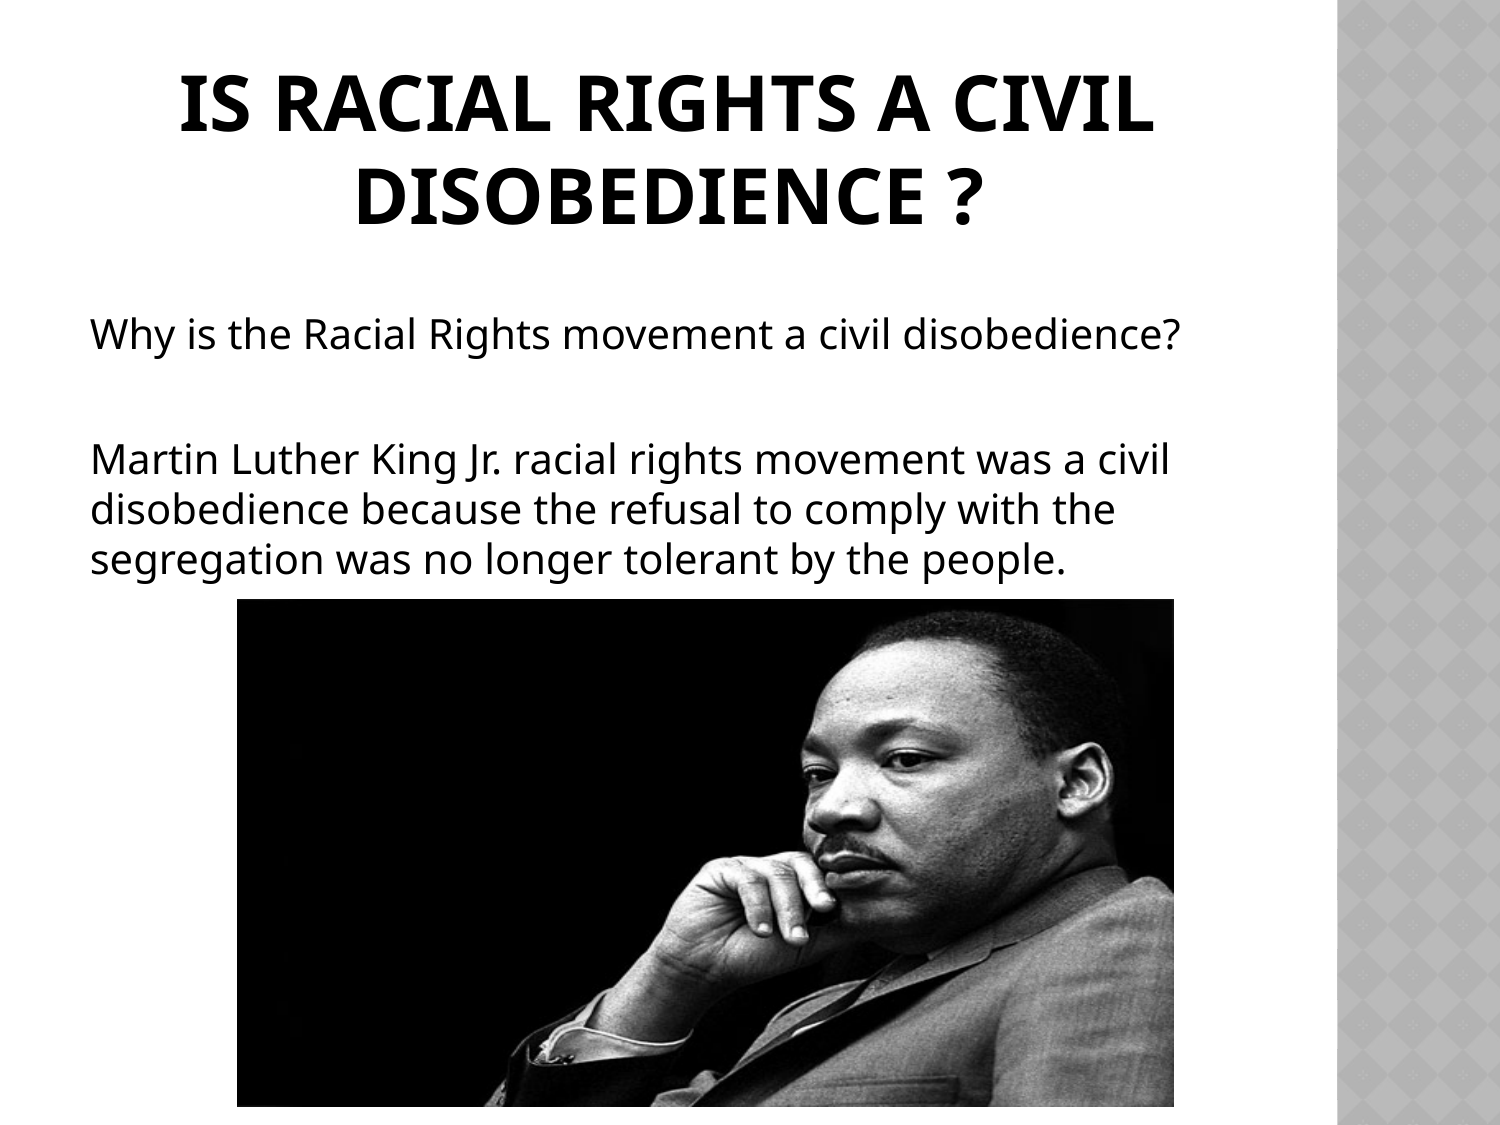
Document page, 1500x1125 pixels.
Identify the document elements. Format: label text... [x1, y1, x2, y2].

list Why is the Racial Rights movement a civil disobedience? Martin Luther King Jr. racial rights movement was a civil disobedience because the refusal to comply with the segregation was no longer tolerant by the people. [75, 299, 1263, 625]
picture [237, 599, 1174, 1107]
title Is racial Rights a civil disobedience ? [75, 52, 1263, 240]
